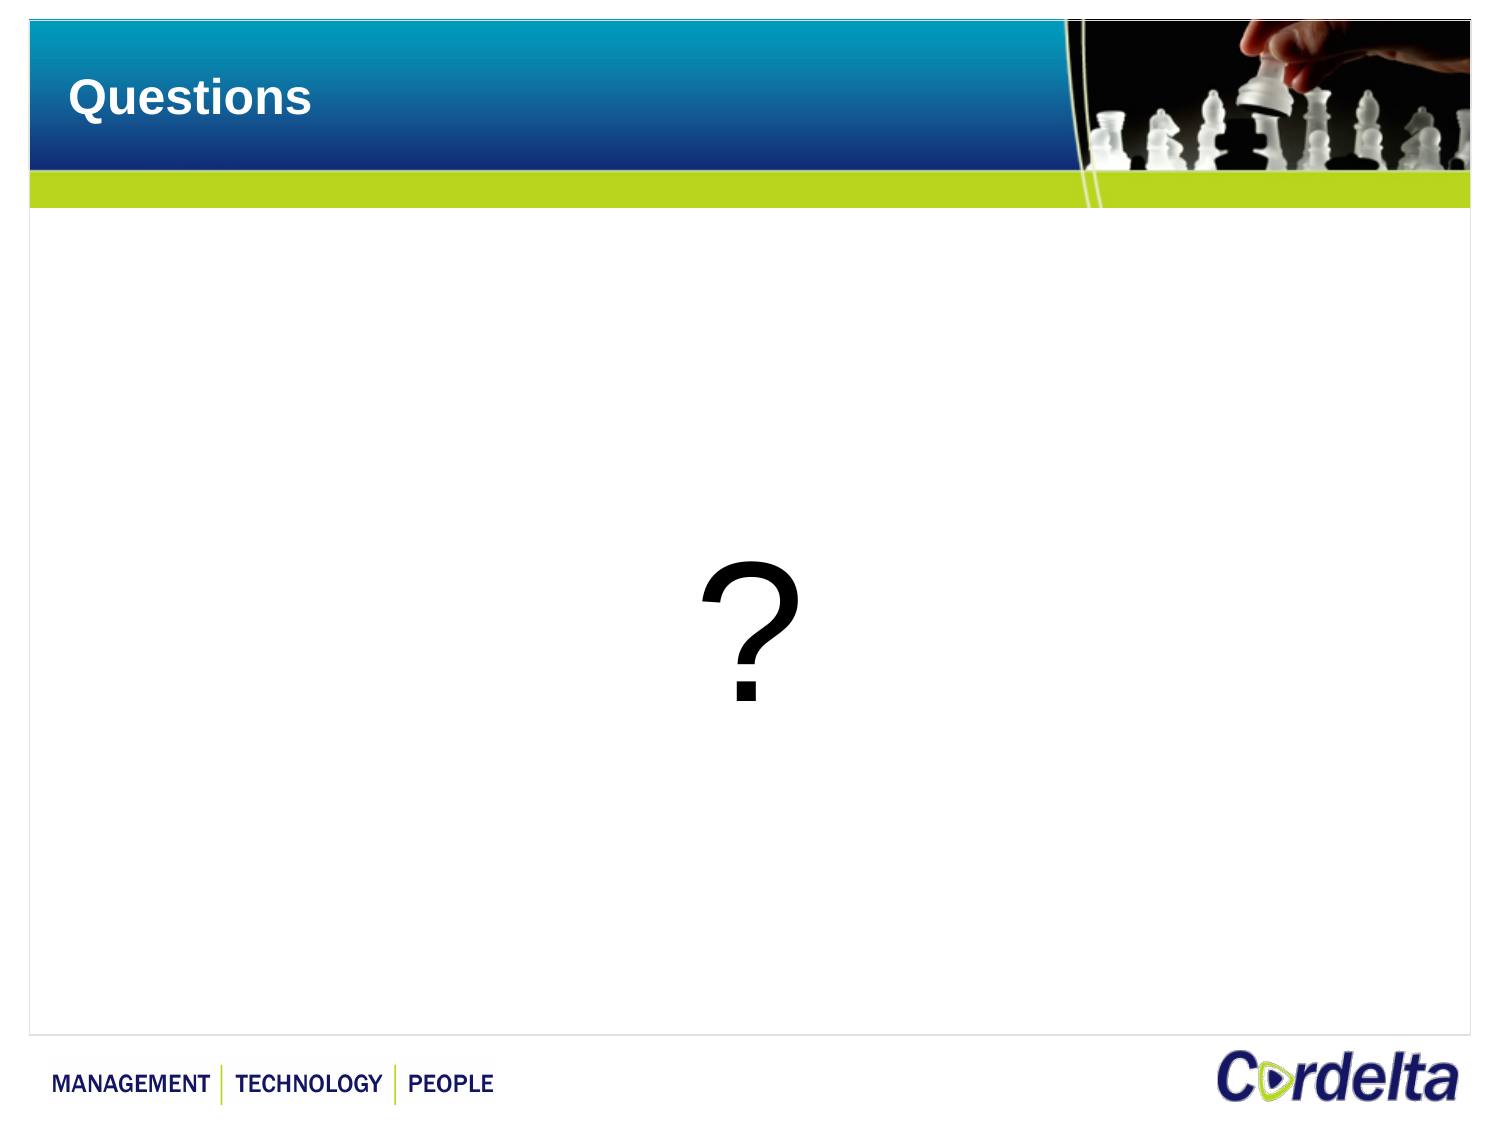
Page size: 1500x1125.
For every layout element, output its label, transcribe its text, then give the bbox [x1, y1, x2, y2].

picture [1207, 1046, 1469, 1104]
picture [48, 1055, 498, 1105]
picture [28, 19, 1472, 208]
list ? [100, 243, 1400, 1000]
picture [30, 21, 1470, 208]
title Questions [53, 57, 1010, 143]
